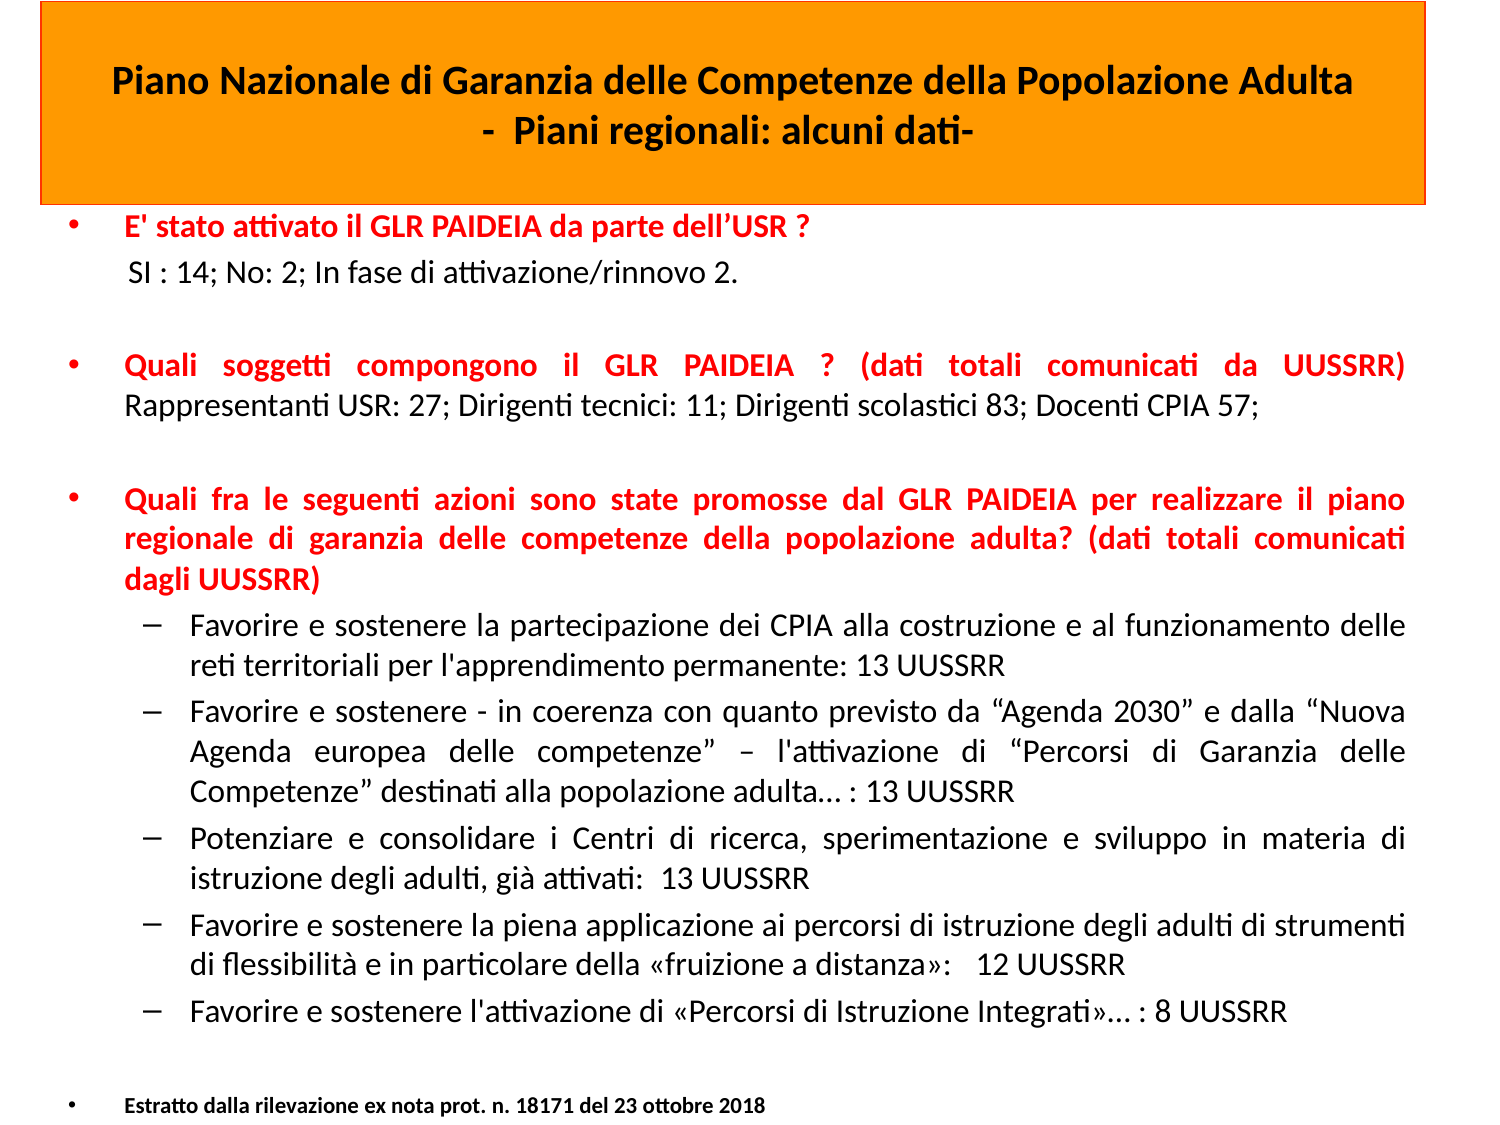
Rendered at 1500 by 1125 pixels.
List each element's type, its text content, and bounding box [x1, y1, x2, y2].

list E' stato attivato il GLR PAIDEIA da parte dell’USR ? SI : 14; No: 2; In fase di attivazione/rinnovo 2. Quali soggetti compongono il GLR PAIDEIA ? (dati totali comunicati da UUSSRR) Rappresentanti USR: 27; Dirigenti tecnici: 11; Dirigenti scolastici 83; Docenti CPIA 57; Quali fra le seguenti azioni sono state promosse dal GLR PAIDEIA per realizzare il piano regionale di garanzia delle competenze della popolazione adulta? (dati totali comunicati dagli UUSSRR) Favorire e sostenere la partecipazione dei CPIA alla costruzione e al funzionamento delle reti territoriali per l'apprendimento permanente: 13 UUSSRR Favorire e sostenere - in coerenza con quanto previsto da “Agenda 2030” e dalla “Nuova Agenda europea delle competenze” – l'attivazione di “Percorsi di Garanzia delle Competenze” destinati alla popolazione adulta… : 13 UUSSRR Potenziare e consolidare i Centri di ricerca, sperimentazione e sviluppo in materia di istruzione degli adulti, già attivati: 13 UUSSRR Favorire e sostenere la piena applicazione ai percorsi di istruzione degli adulti di strumenti di flessibilità e in particolare della «fruizione a distanza»: 12 UUSSRR Favorire e sostenere l'attivazione di «Percorsi di Istruzione Integrati»… : 8 UUSSRR Estratto dalla rilevazione ex nota prot. n. 18171 del 23 ottobre 2018 [52, 205, 1424, 1059]
title Piano Nazionale di Garanzia delle Competenze della Popolazione Adulta - Piani regionali: alcuni dati- [40, 1, 1426, 205]
